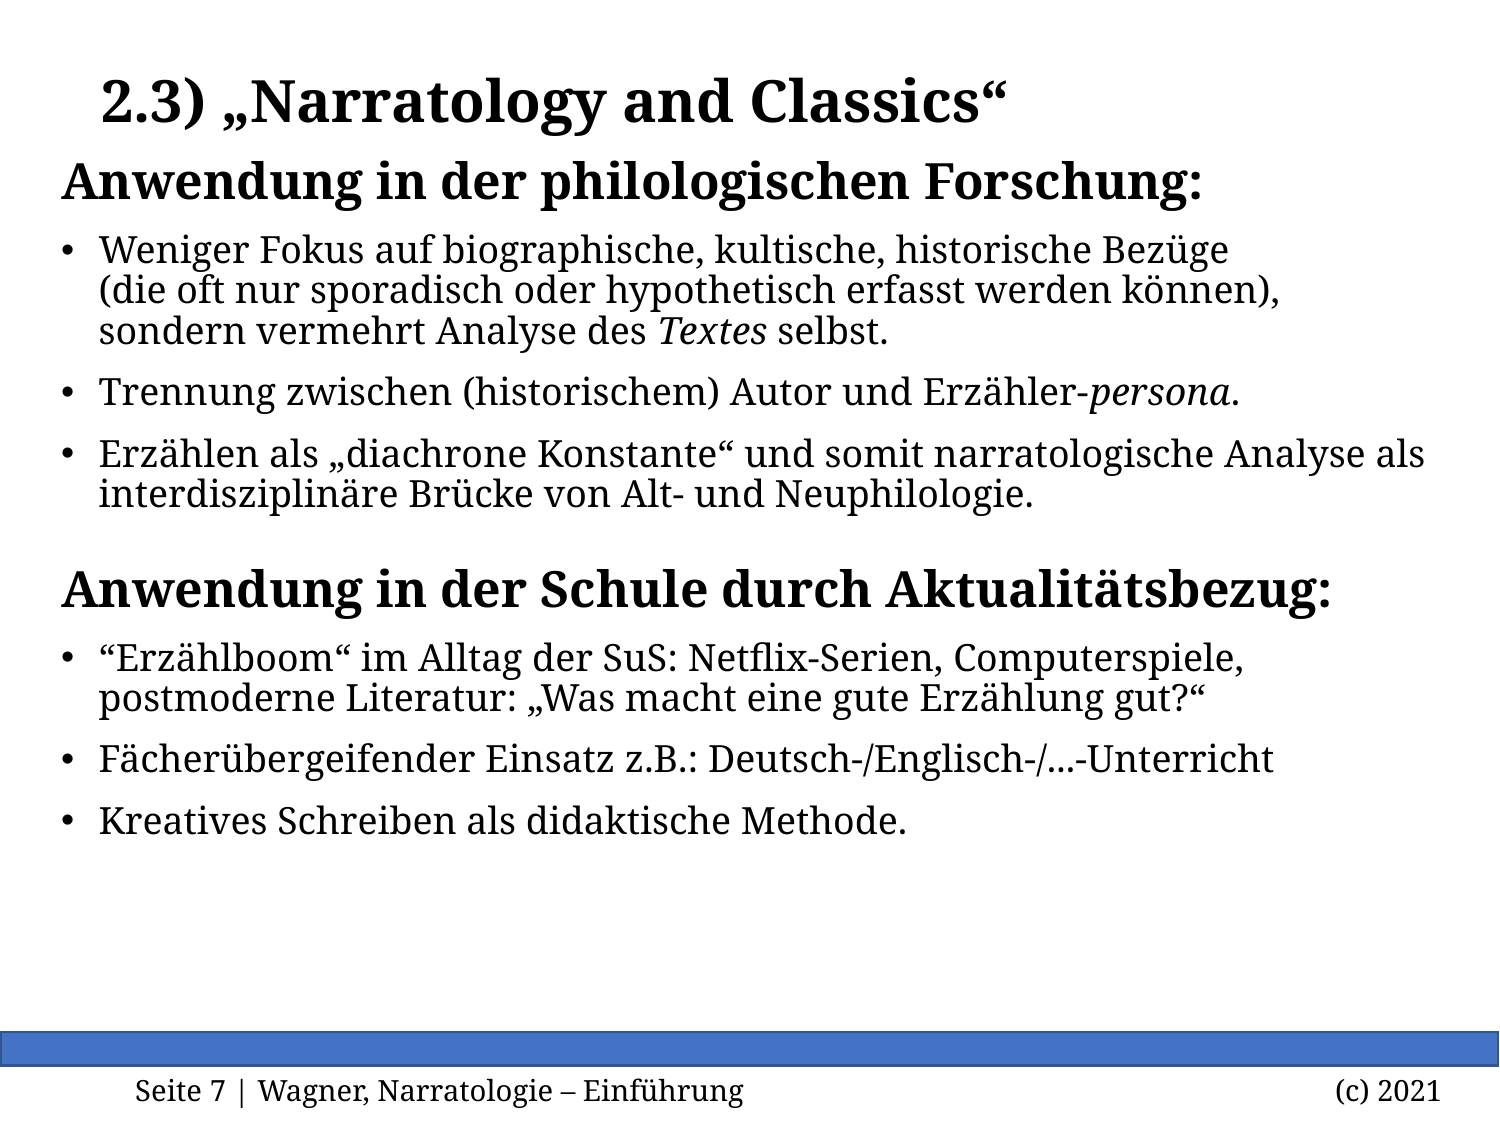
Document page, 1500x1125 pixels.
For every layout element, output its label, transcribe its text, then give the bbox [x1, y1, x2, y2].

text_box [0, 1031, 1499, 1067]
text_box Seite <Foliennummer> | Wagner, Narratologie – Einführung (c) 2021 [120, 1064, 1500, 1120]
title 2.3) „Narratology and Classics“ [101, 42, 1399, 148]
text_box Anwendung in der philologischen Forschung: Weniger Fokus auf biographische, kultische, historische Bezüge (die oft nur sporadisch oder hypothetisch erfasst werden können), sondern vermehrt Analyse des Textes selbst. Trennung zwischen (historischem) Autor und Erzähler-persona. Erzählen als „diachrone Konstante“ und somit narratologische Analyse als interdisziplinäre Brücke von Alt- und Neuphilologie. Anwendung in der Schule durch Aktualitätsbezug: “Erzählboom“ im Alltag der SuS: Netflix-Serien, Computerspiele, postmoderne Literatur: „Was macht eine gute Erzählung gut?“ Fächerübergeifender Einsatz z.B.: Deutsch-/Englisch-/...-Unterricht Kreatives Schreiben als didaktische Methode. [46, 148, 1443, 863]
